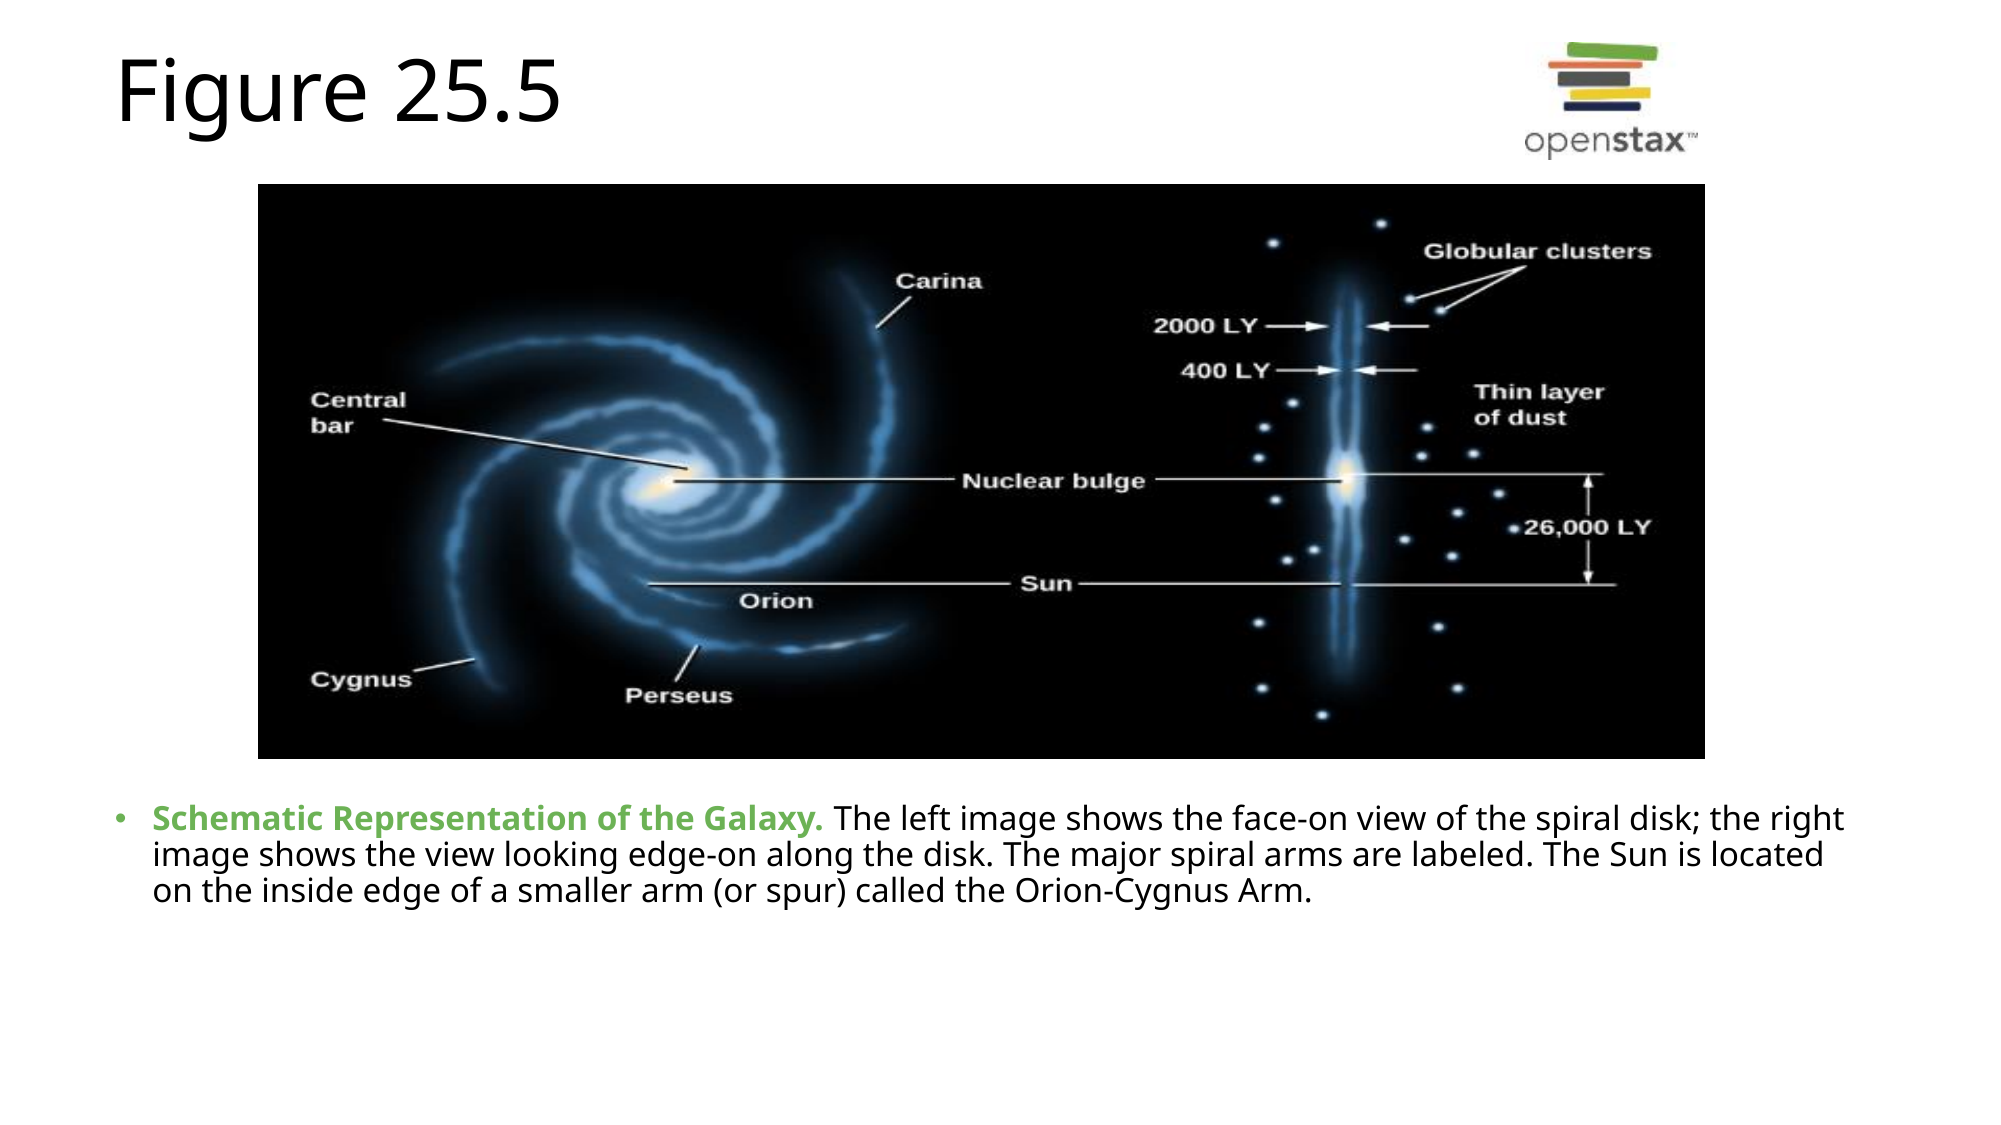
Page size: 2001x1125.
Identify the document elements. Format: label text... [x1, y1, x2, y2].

picture [1524, 42, 1699, 161]
list Schematic Representation of the Galaxy. The left image shows the face-on view of the spiral disk; the right image shows the view looking edge-on along the disk. The major spiral arms are labeled. The Sun is located on the inside edge of a smaller arm (or spur) called the Orion-Cygnus Arm. [99, 794, 1864, 986]
picture [99, 183, 1865, 759]
title Figure 25.5 [99, 39, 1864, 148]
